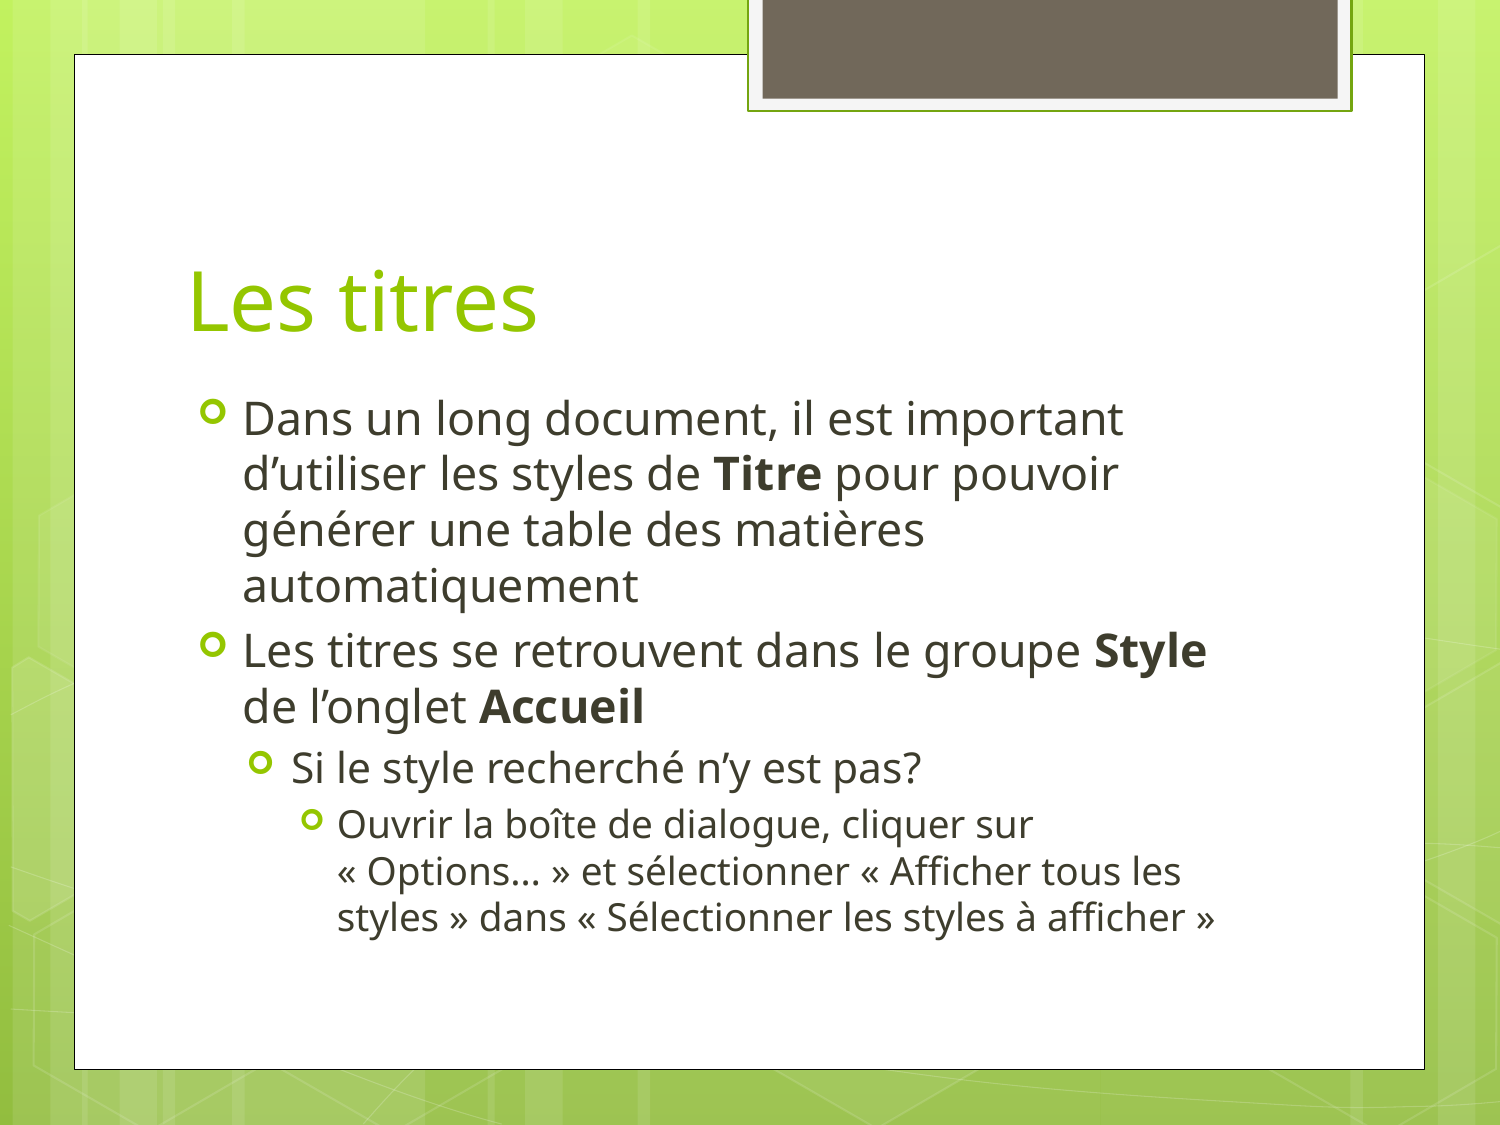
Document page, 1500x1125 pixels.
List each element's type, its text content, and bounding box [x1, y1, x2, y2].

list Dans un long document, il est important d’utiliser les styles de Titre pour pouvoir générer une table des matières automatiquement Les titres se retrouvent dans le groupe Style de l’onglet Accueil Si le style recherché n’y est pas? Ouvrir la boîte de dialogue, cliquer sur « Options… » et sélectionner « Afficher tous les styles » dans « Sélectionner les styles à afficher » [171, 381, 1283, 957]
title Les titres [171, 168, 1324, 357]
